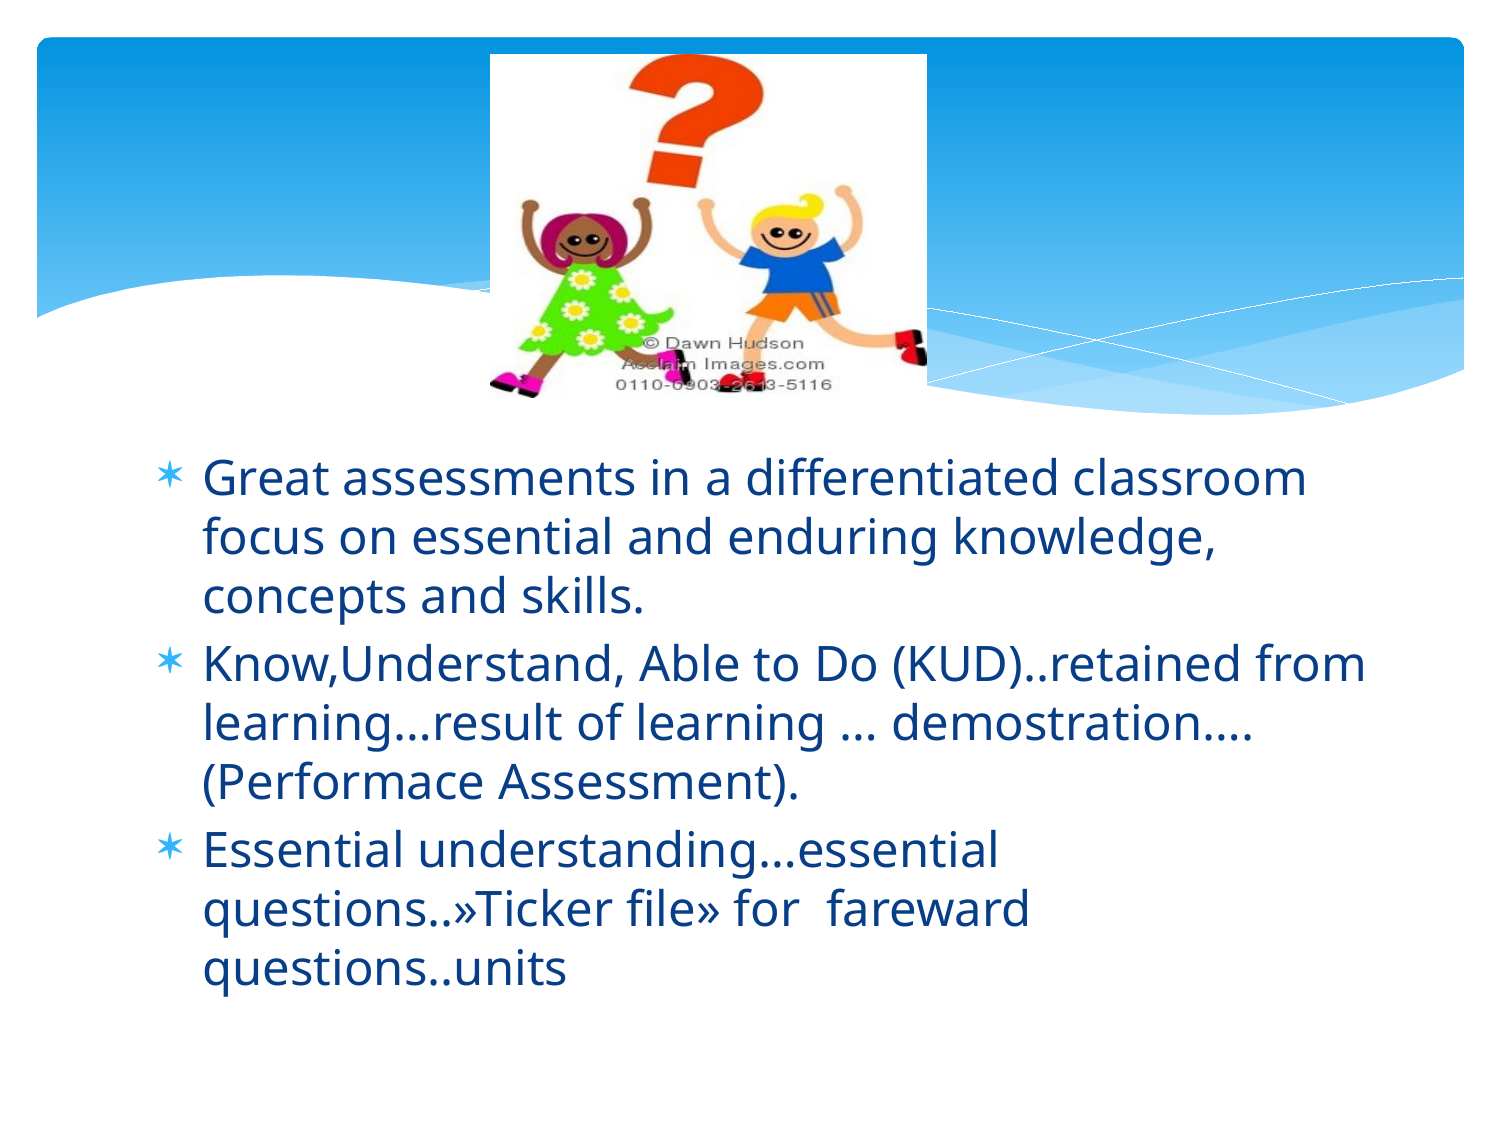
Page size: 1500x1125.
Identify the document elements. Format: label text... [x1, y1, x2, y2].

list Great assessments in a differentiated classroom focus on essential and enduring knowledge, concepts and skills. Know,Understand, Able to Do (KUD)..retained from learning…result of learning … demostration…. (Performace Assessment). Essential understanding…essential questions..»Ticker file» for fareward questions..units [143, 438, 1412, 1005]
picture [489, 55, 927, 398]
